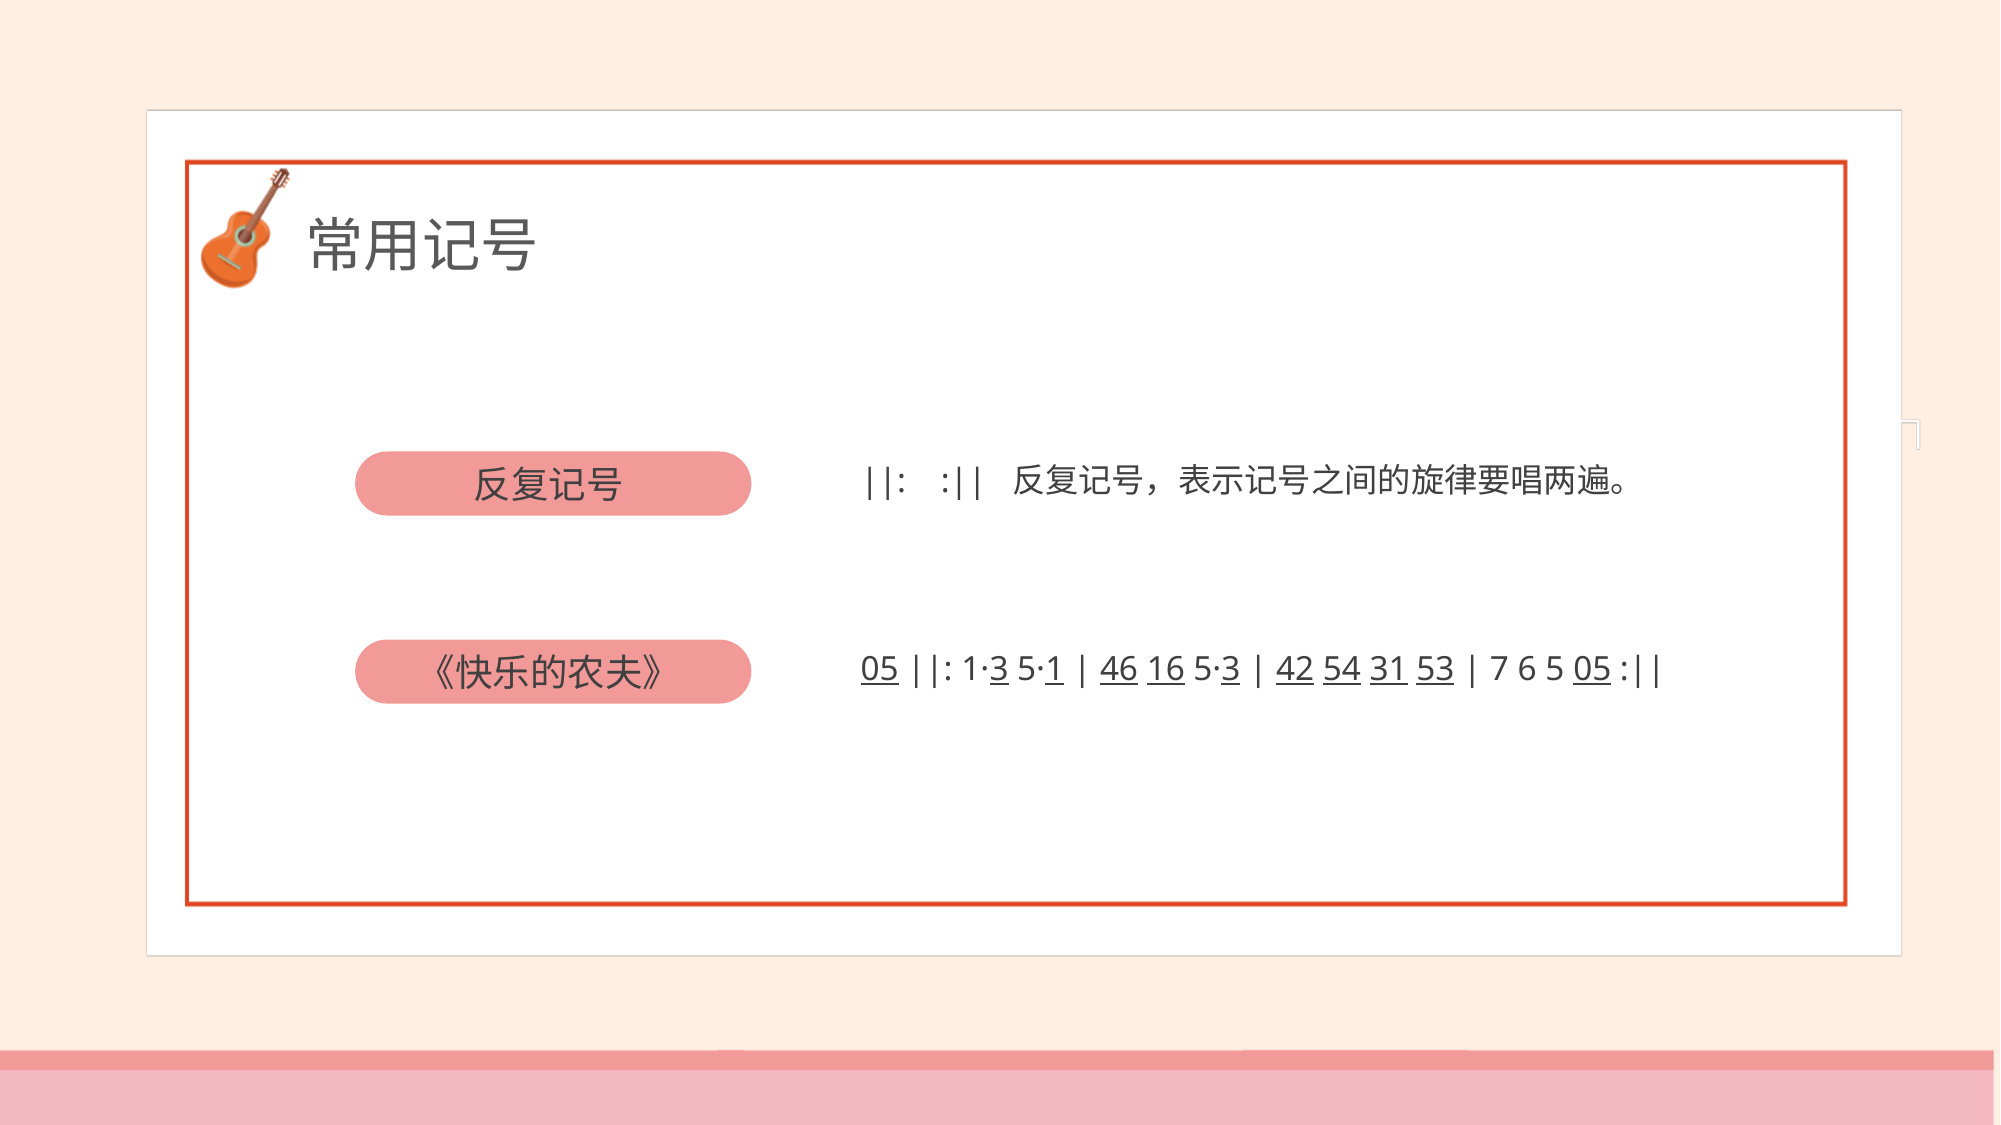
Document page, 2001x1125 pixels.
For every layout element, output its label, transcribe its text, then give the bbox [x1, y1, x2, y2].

text_box 反复记号 [354, 450, 753, 517]
text_box 《快乐的农夫》 [354, 638, 753, 705]
text_box 05 ||: 1·3 5·1 | 46 16 5·3 | 42 54 31 53 | 7 6 5 05 :|| [845, 639, 1785, 695]
picture [0, 1035, 1994, 1125]
text_box ||: :|| 反复记号，表示记号之间的旋律要唱两遍。 [845, 451, 1785, 507]
text_box 常用记号 [332, 201, 987, 286]
picture [107, 40, 1926, 1014]
